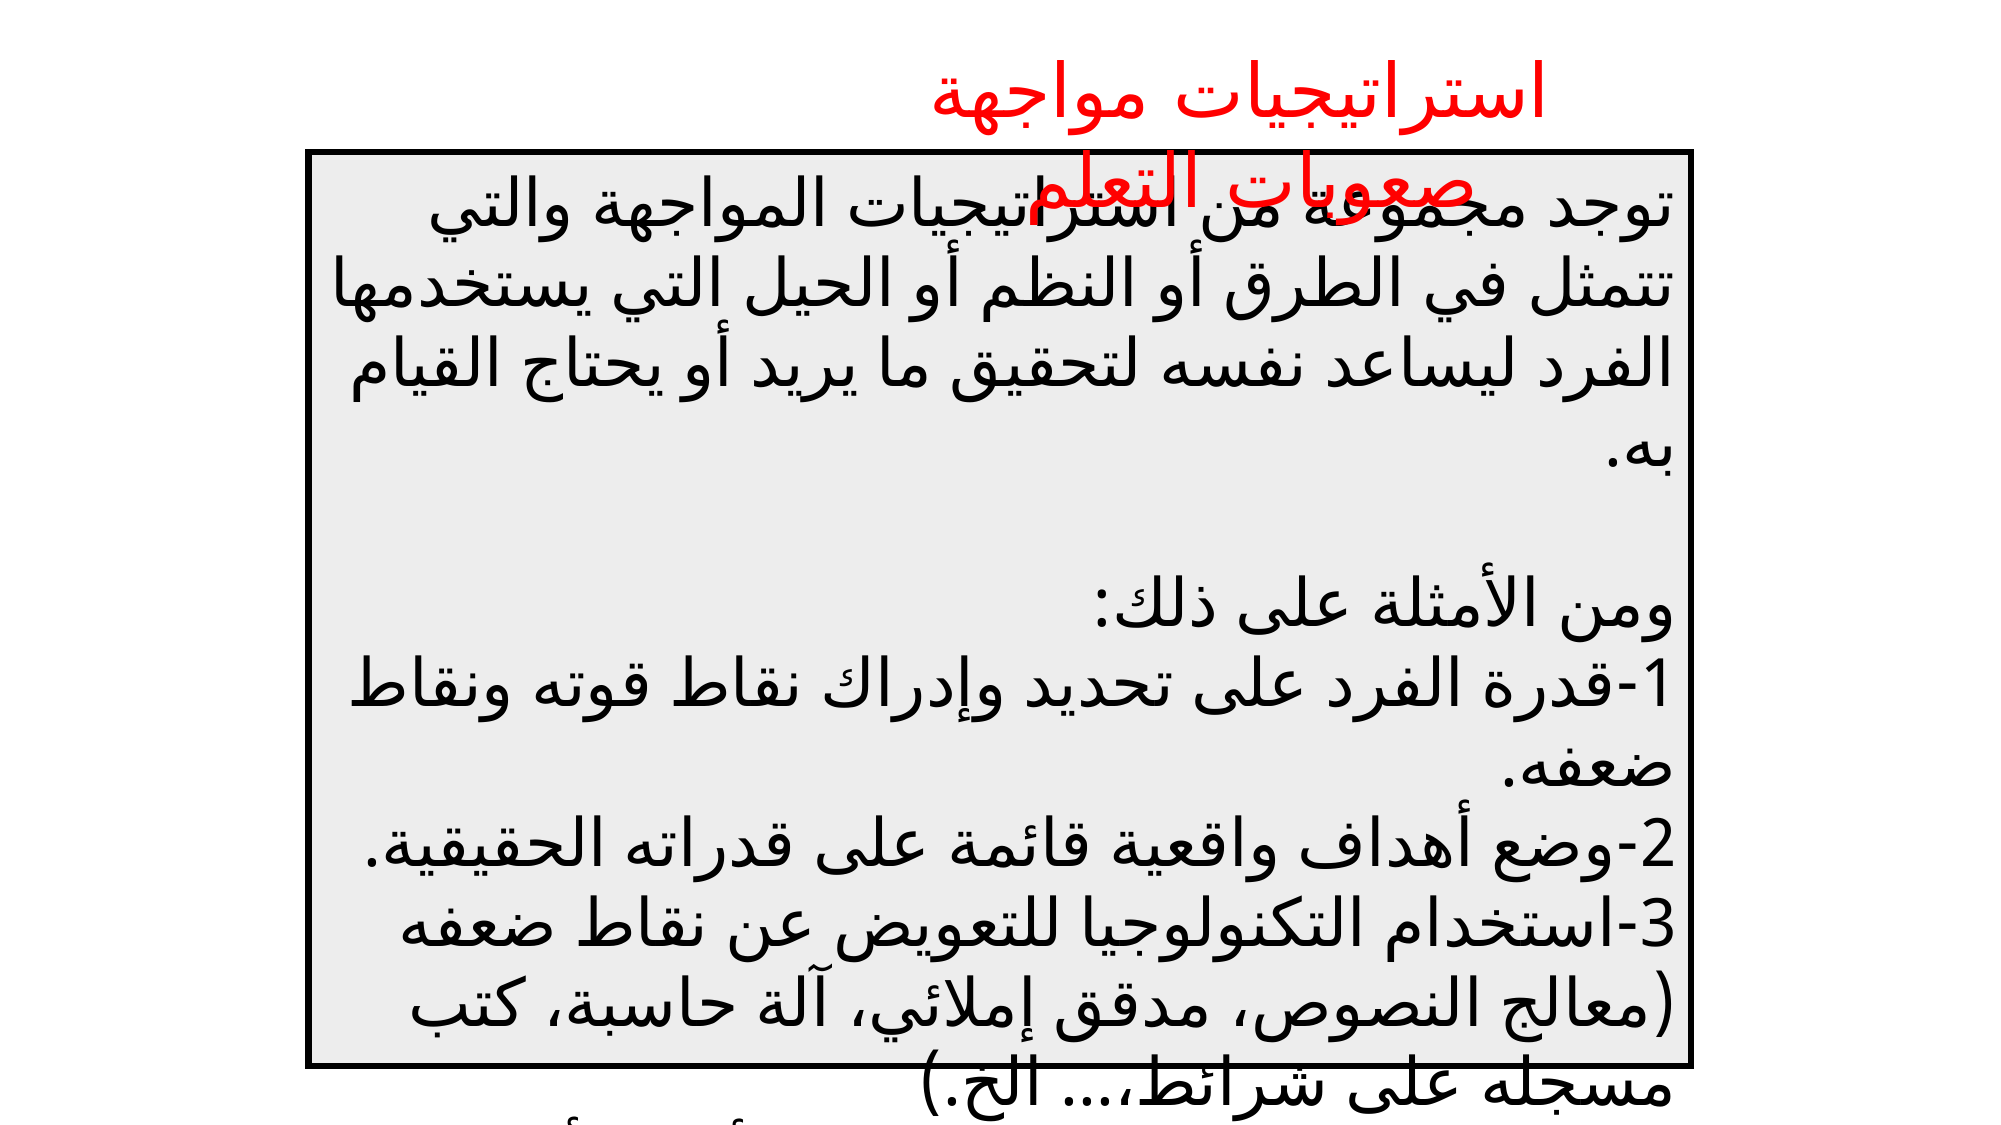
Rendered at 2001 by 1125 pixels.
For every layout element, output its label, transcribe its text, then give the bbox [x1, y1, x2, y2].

text_box استراتيجيات مواجهة صعوبات التعلم [824, 35, 1680, 270]
text_box توجد مجموعة من استراتيجيات المواجهة والتي تتمثل في الطرق أو النظم أو الحيل التي يستخدمها الفرد ليساعد نفسه لتحقيق ما يريد أو يحتاج القيام به. ومن الأمثلة على ذلك: 1-قدرة الفرد على تحديد وإدراك نقاط قوته ونقاط ضعفه. 2-وضع أهداف واقعية قائمة على قدراته الحقيقية. 3-استخدام التكنولوجيا للتعويض عن نقاط ضعفه (معالج النصوص، مدقق إملائي، آلة حاسبة، كتب مسجله على شرائط،... الخ.) 4-قبول الصعوبة التي لديه ومعرفة أنه لا بأس. [308, 152, 1692, 1067]
